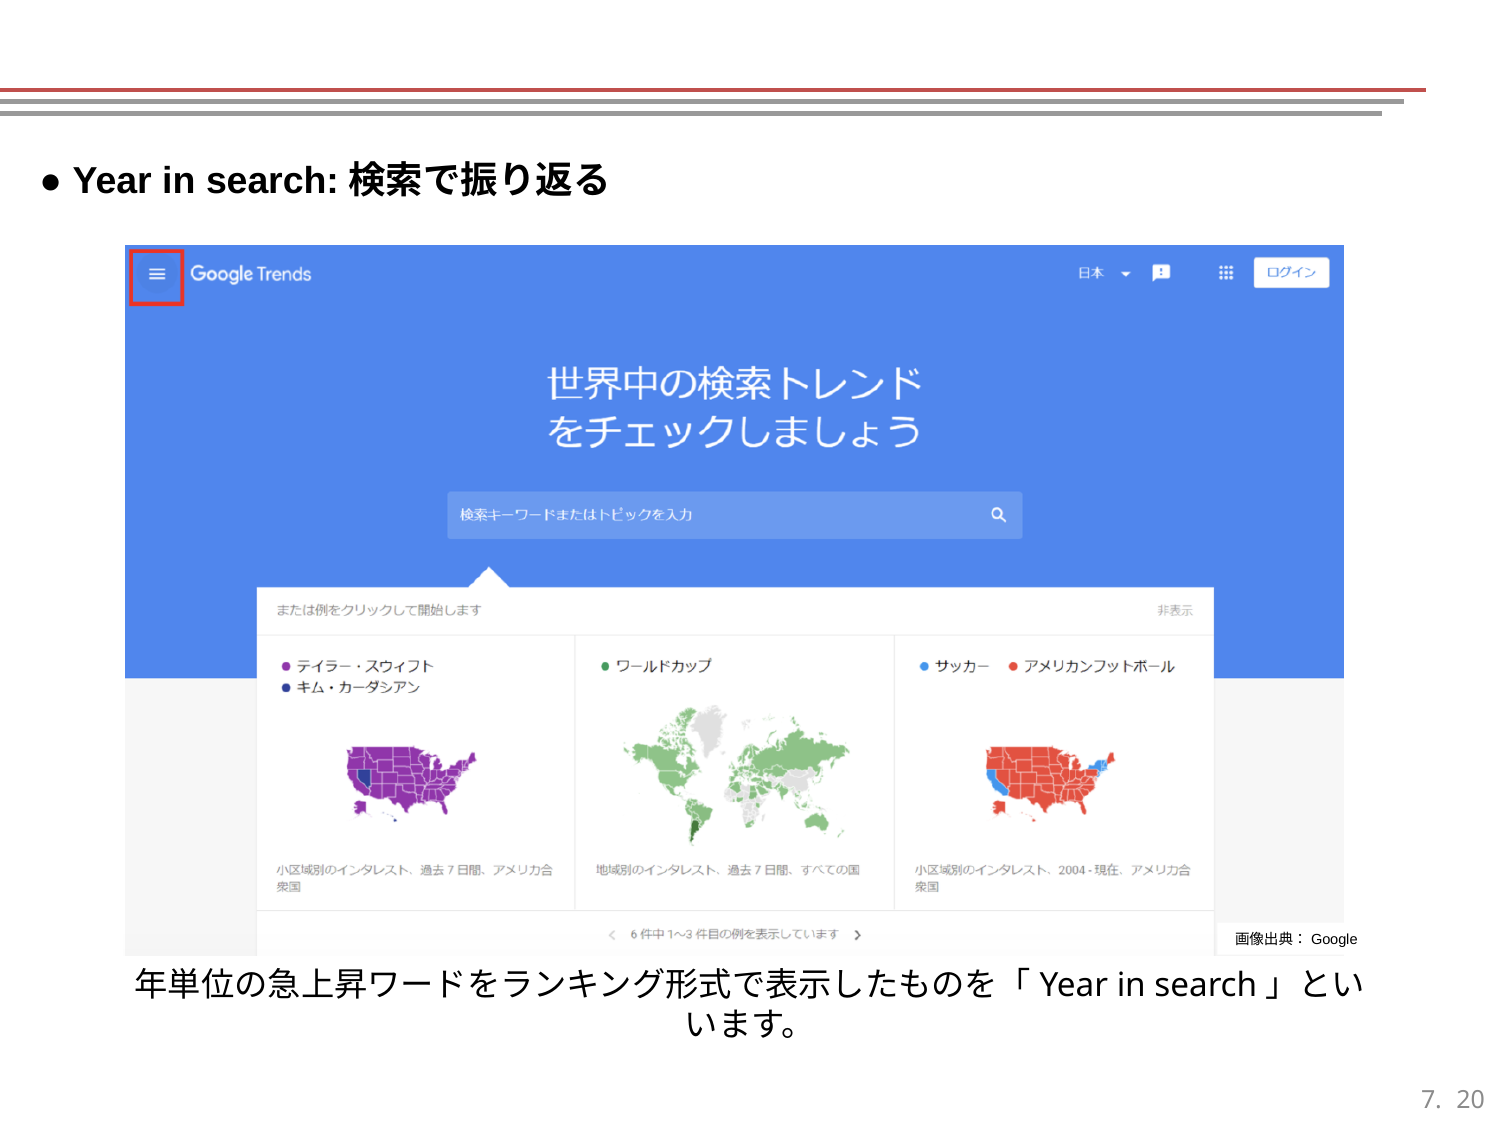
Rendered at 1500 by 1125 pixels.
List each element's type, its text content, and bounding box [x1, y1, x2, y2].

text_box 年単位の急上昇ワードをランキング形式で表示したものを「Year in search」といいます。 [116, 955, 1384, 1051]
slide_number 19 [1381, 1065, 1500, 1125]
text_box ● Year in search:検索で振り返る [6, 148, 644, 209]
picture [123, 243, 1344, 956]
text_box 画像出典：Google [1348, 922, 1373, 955]
